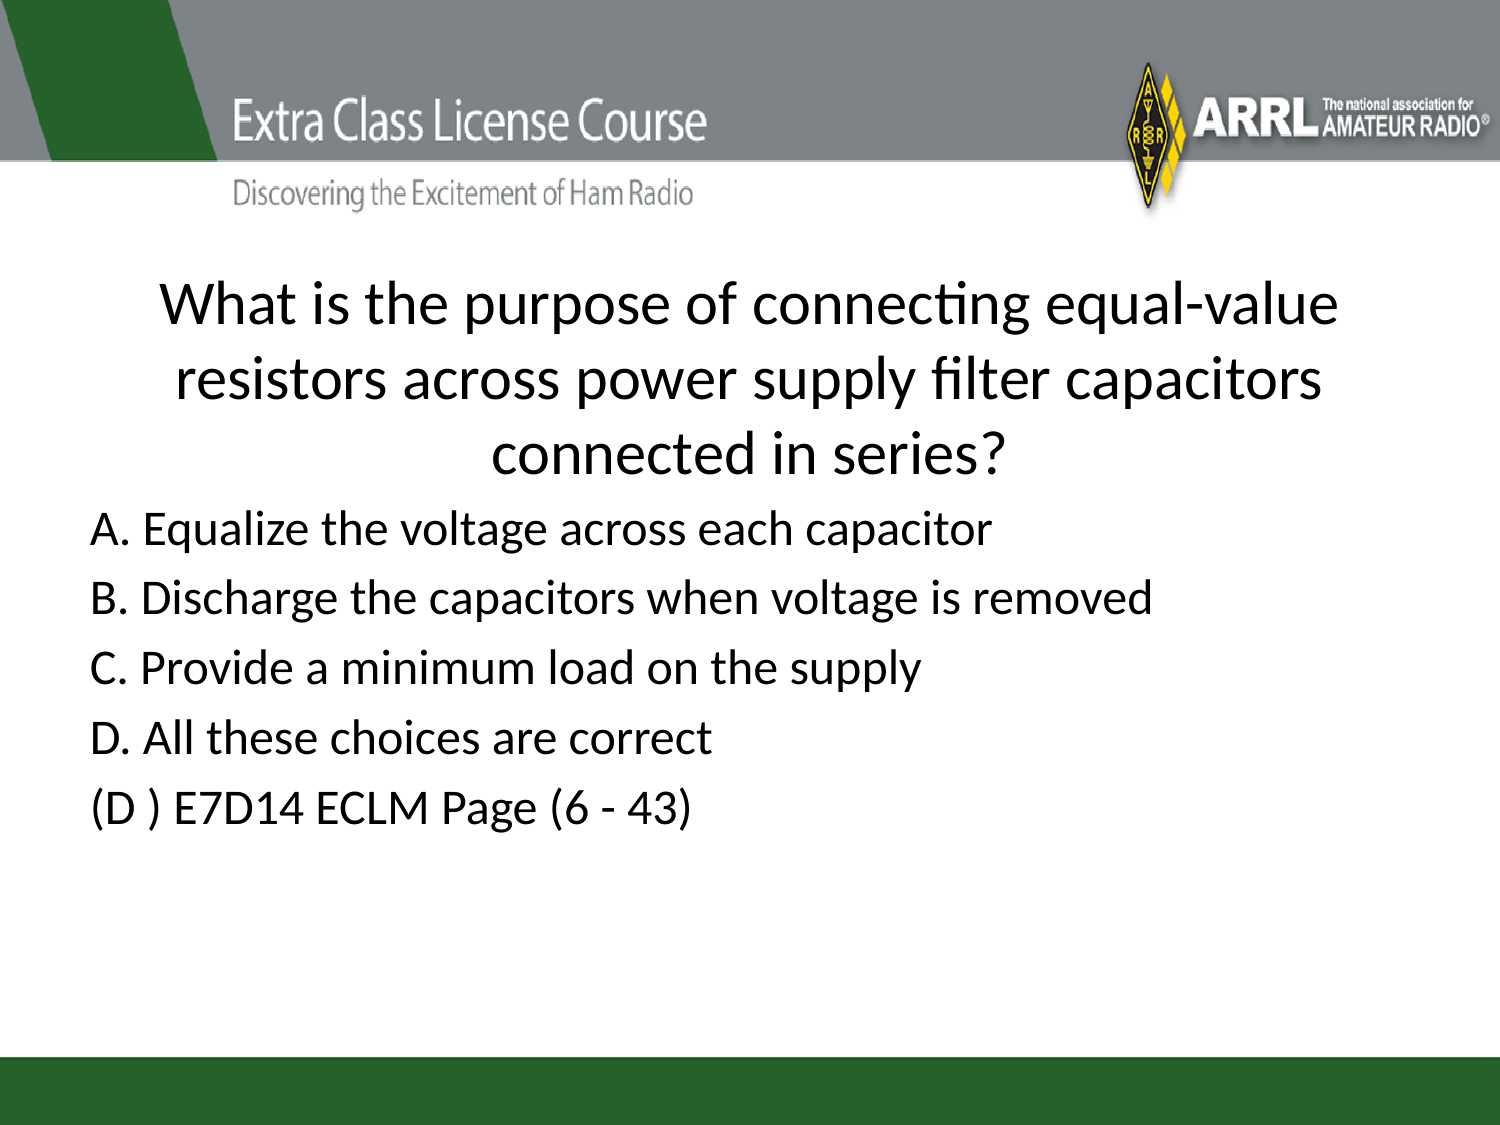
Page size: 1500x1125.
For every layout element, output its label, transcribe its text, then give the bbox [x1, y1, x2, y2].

picture [0, 0, 1500, 1125]
title What is the purpose of connecting equal-value resistors across power supply filter capacitors connected in series? [75, 254, 1425, 435]
list A. Equalize the voltage across each capacitor B. Discharge the capacitors when voltage is removed C. Provide a minimum load on the supply D. All these choices are correct (D ) E7D14 ECLM Page (6 - 43) [75, 487, 1425, 1005]
